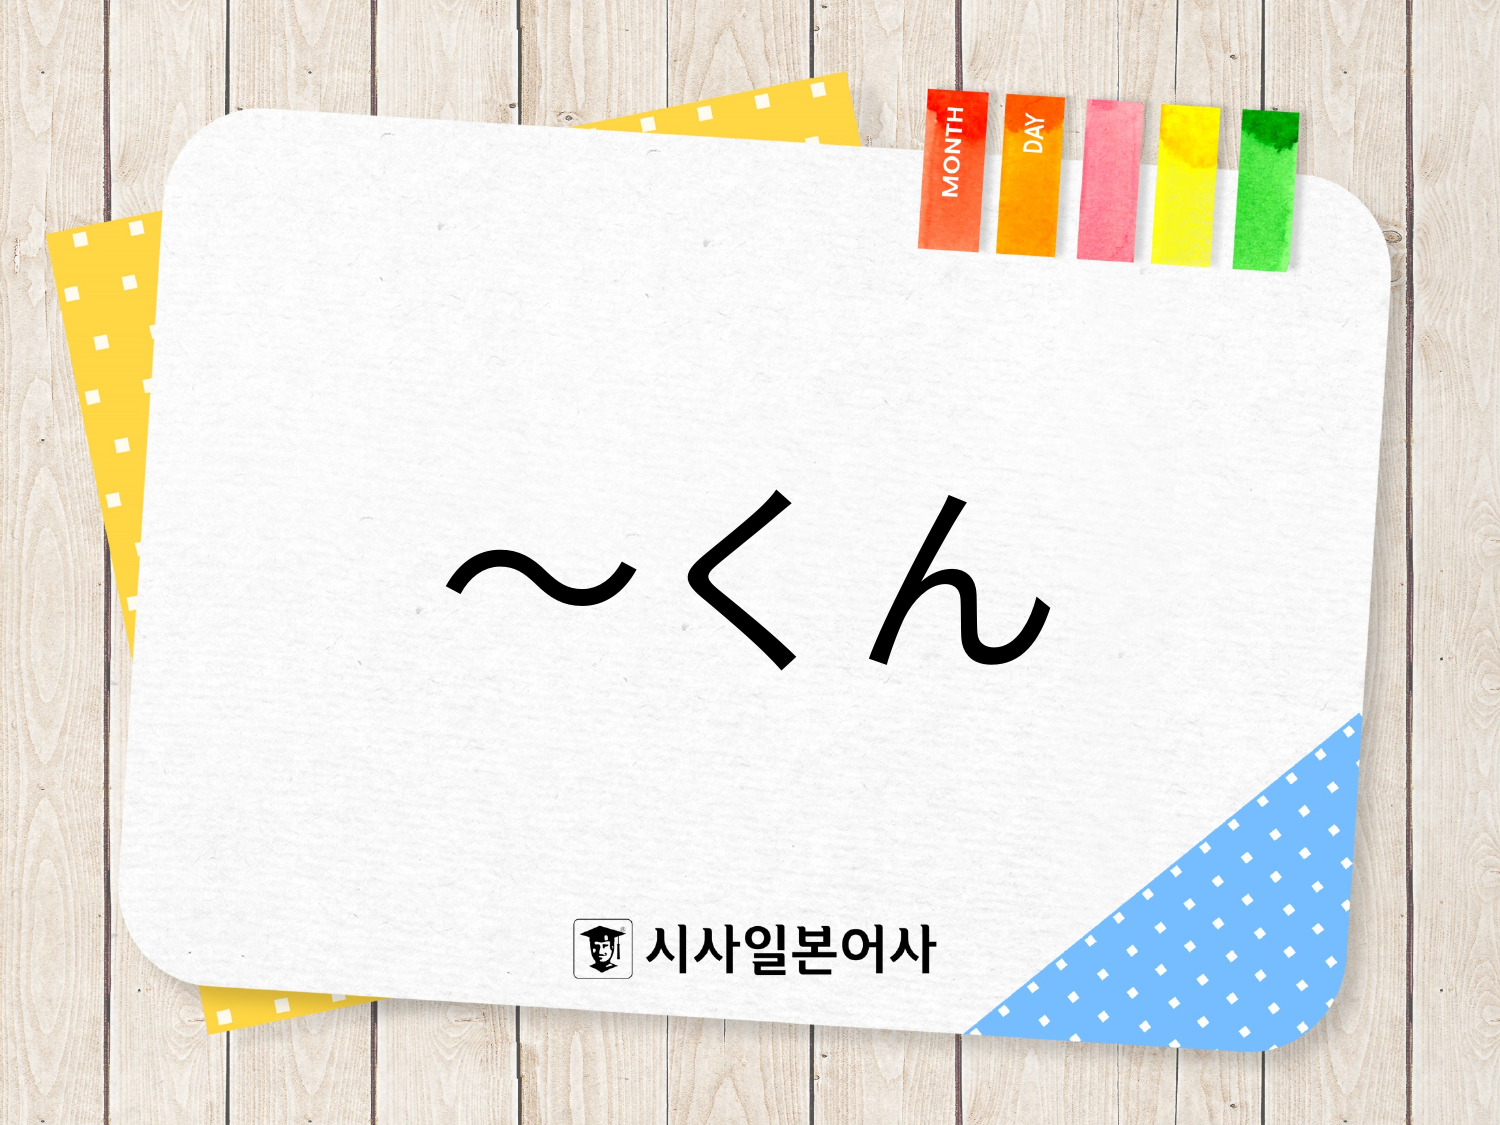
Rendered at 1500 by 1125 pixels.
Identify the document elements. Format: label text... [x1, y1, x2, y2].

picture [0, 0, 1500, 1125]
title ～くん [75, 338, 1425, 811]
